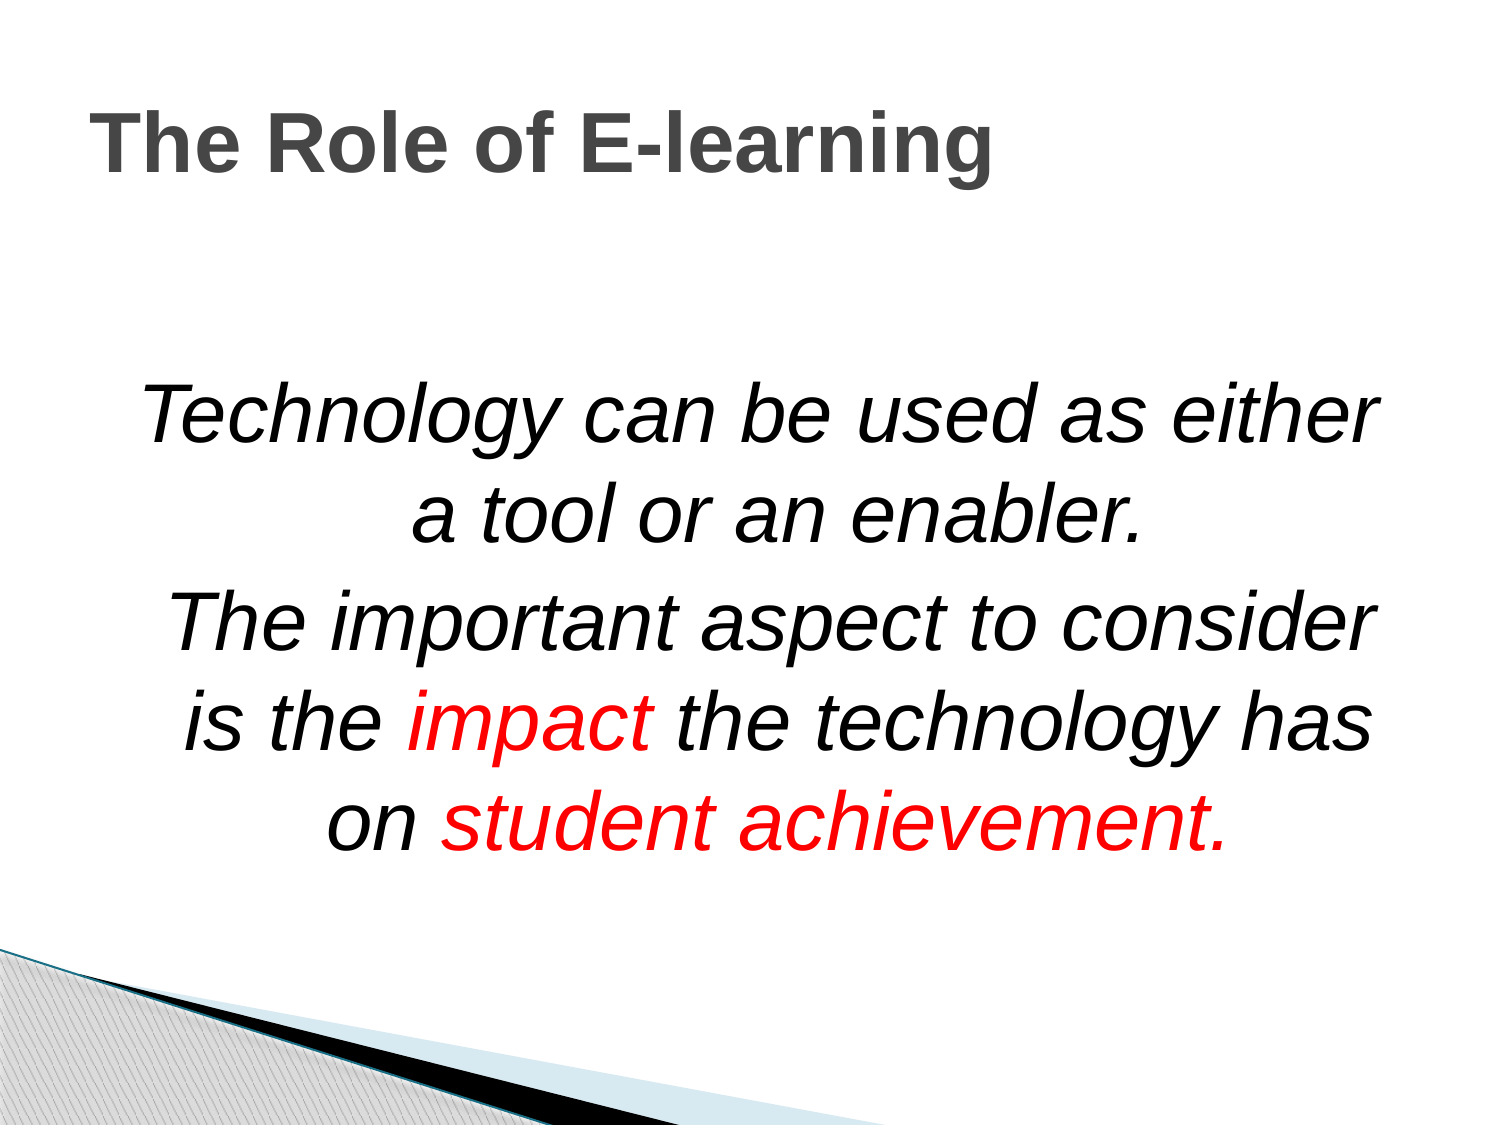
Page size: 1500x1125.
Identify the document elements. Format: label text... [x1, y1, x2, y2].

title The Role of E-learning [75, 45, 1425, 233]
list Technology can be used as either a tool or an enabler. The important aspect to consider is the impact the technology has on student achievement. [74, 242, 1426, 986]
